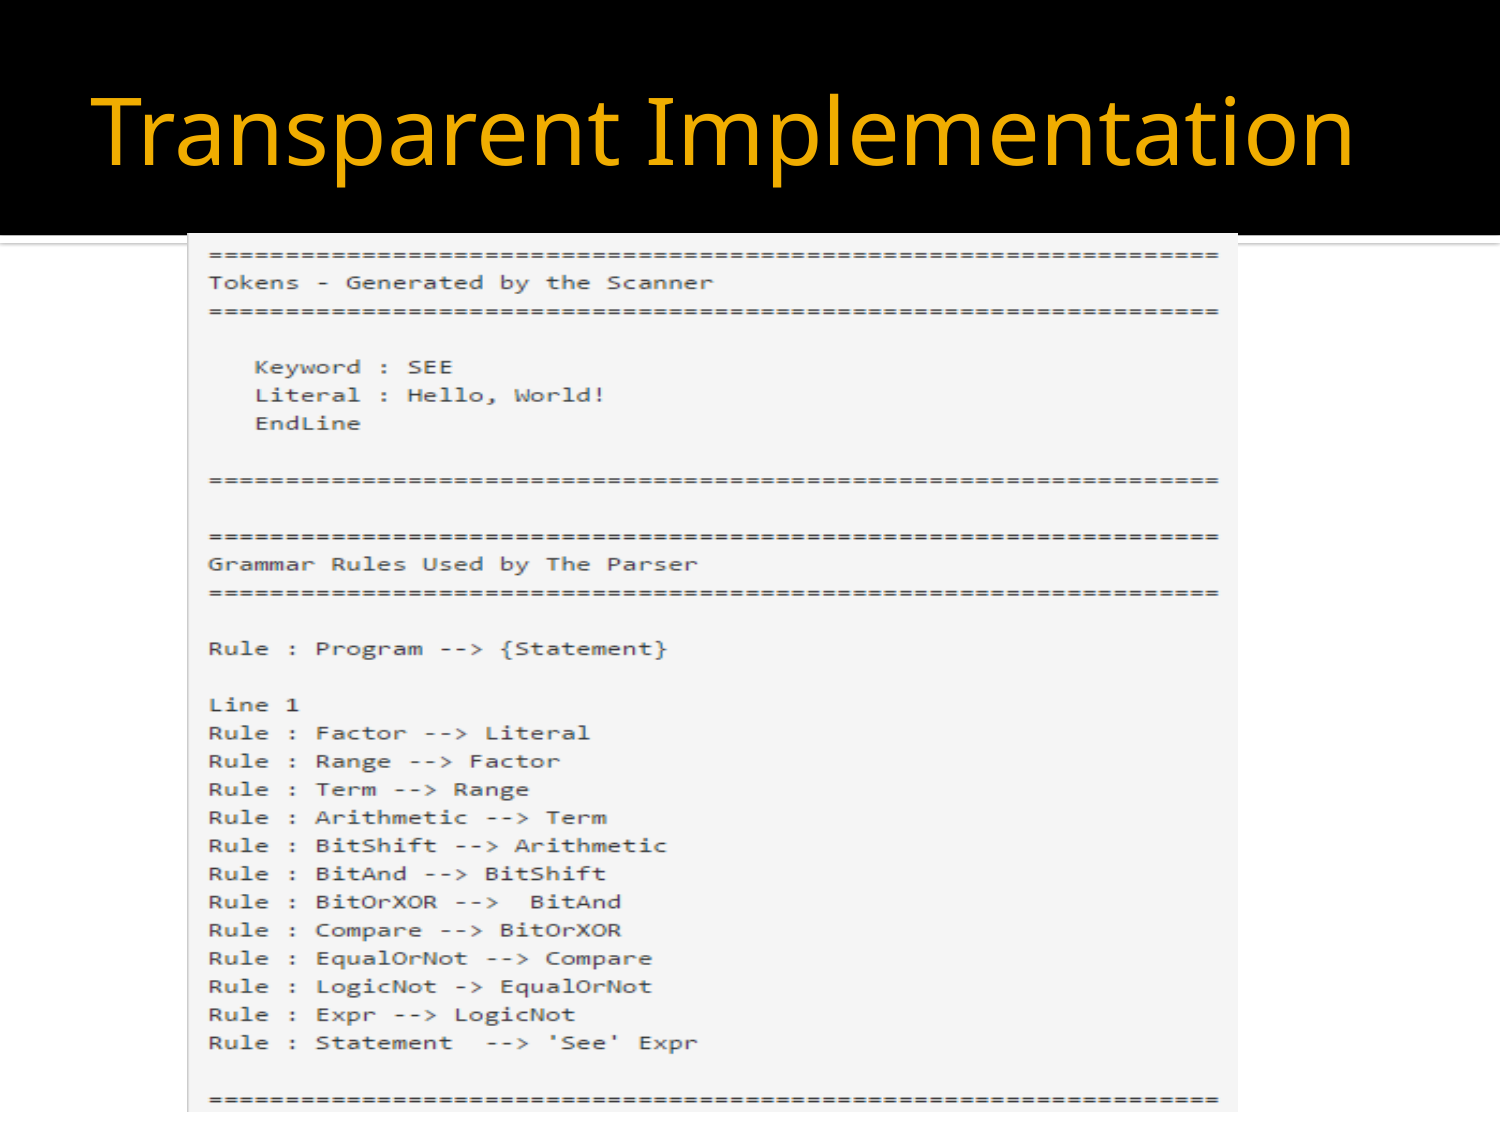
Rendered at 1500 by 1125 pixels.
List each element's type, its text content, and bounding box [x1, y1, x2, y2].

picture [187, 232, 1238, 1112]
title Transparent Implementation [75, 25, 1425, 231]
